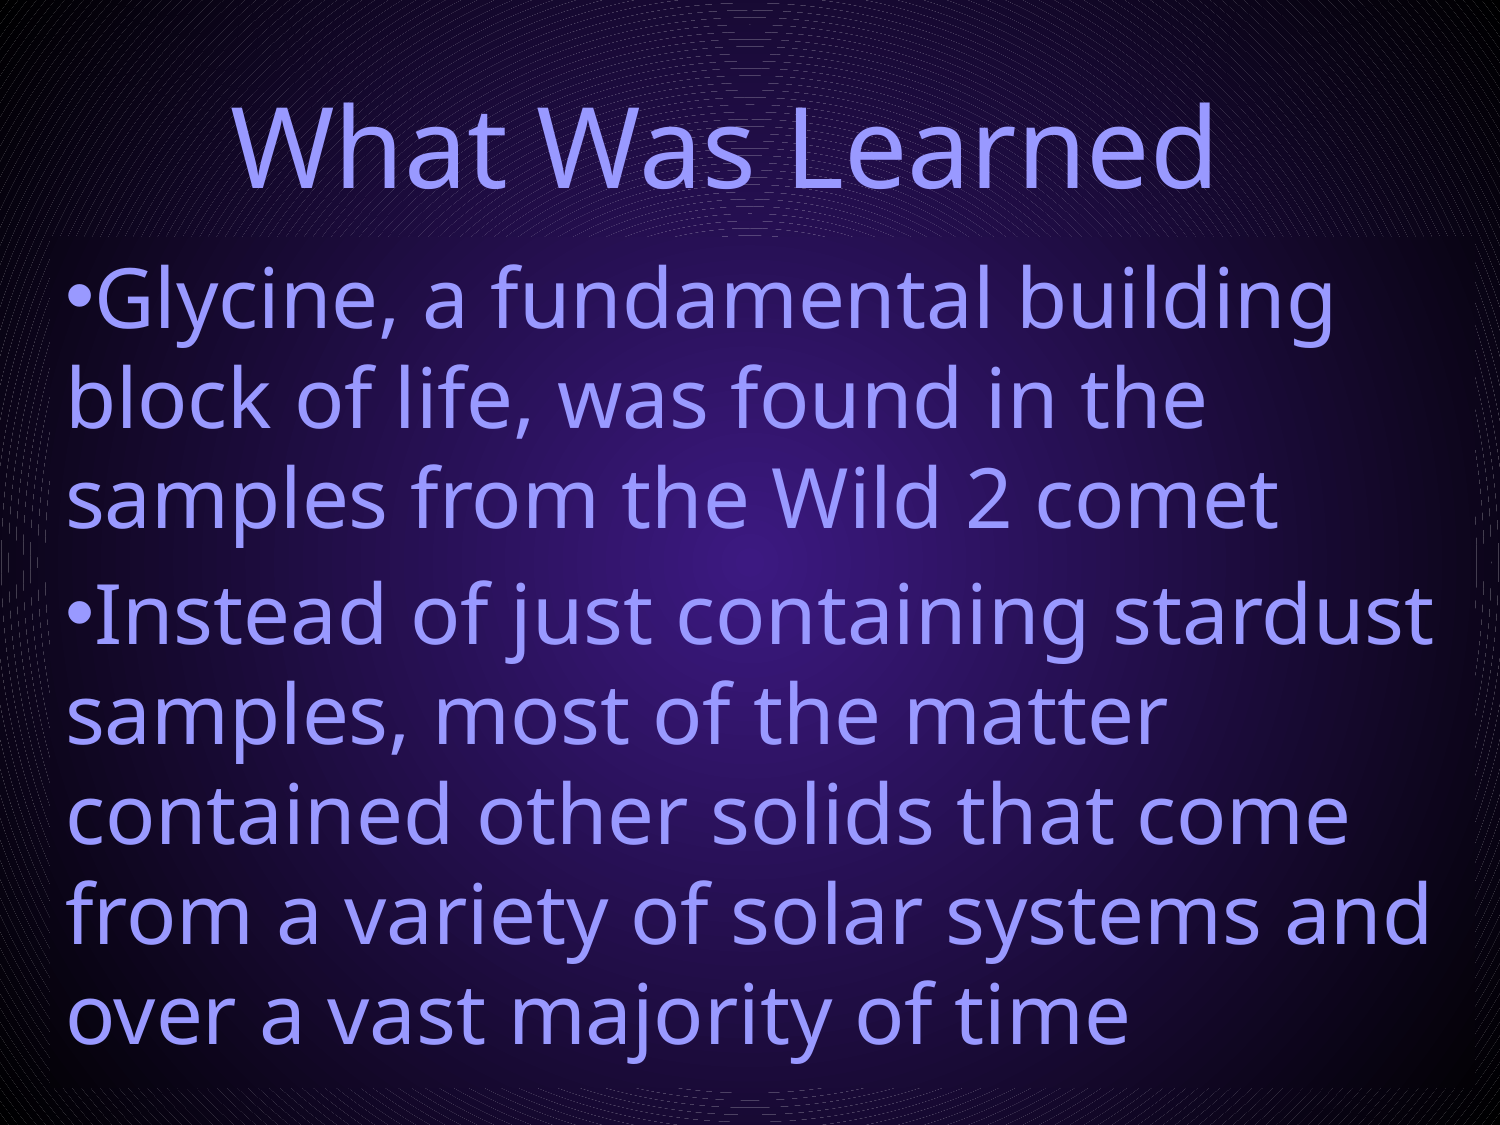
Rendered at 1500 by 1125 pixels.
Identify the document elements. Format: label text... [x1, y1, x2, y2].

title What Was Learned [87, 62, 1363, 225]
subtitle Glycine, a fundamental building block of life, was found in the samples from the Wild 2 comet Instead of just containing stardust samples, most of the matter contained other solids that come from a variety of solar systems and over a vast majority of time [50, 237, 1475, 1088]
